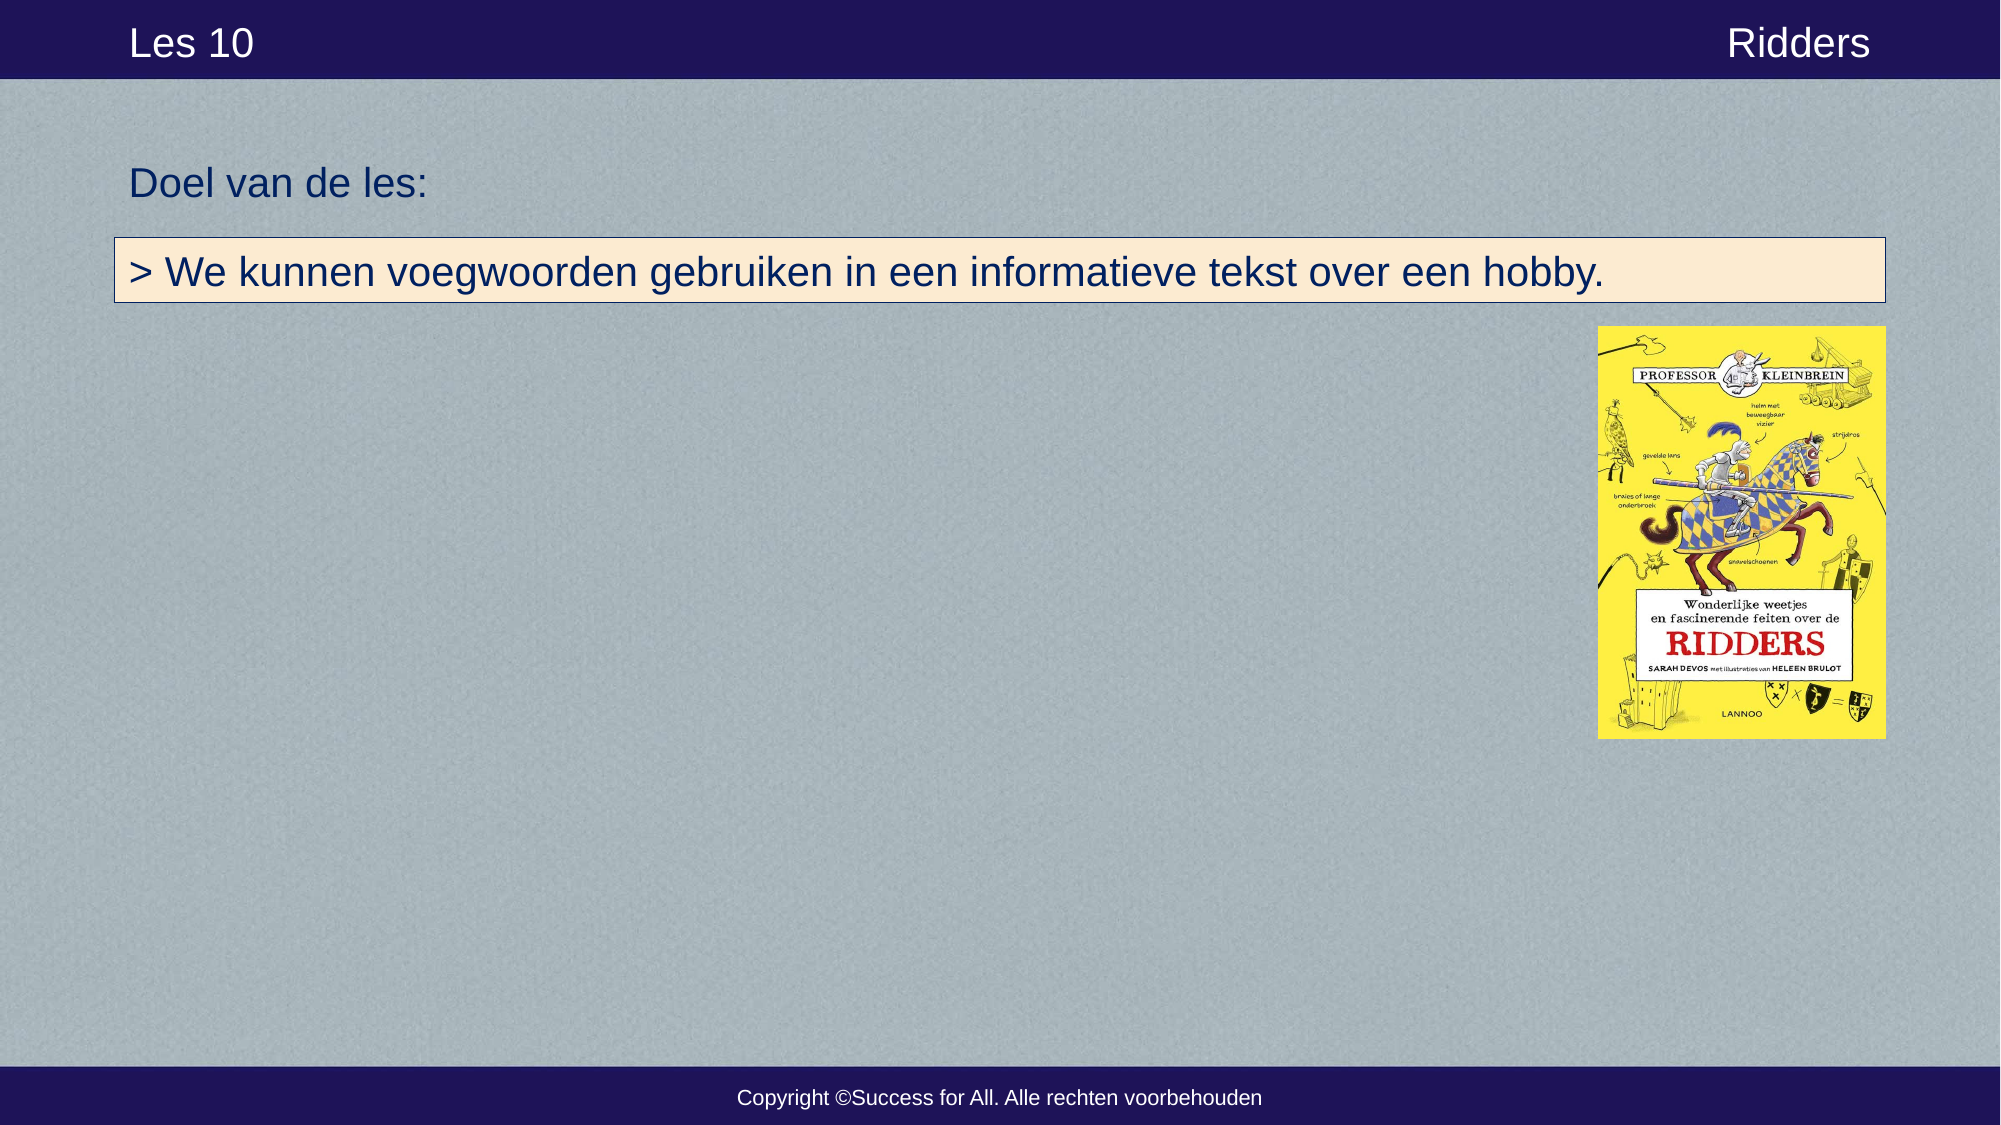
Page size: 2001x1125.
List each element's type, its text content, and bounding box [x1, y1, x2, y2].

text_box > We kunnen voegwoorden gebruiken in een informatieve tekst over een hobby. [114, 237, 1886, 303]
text_box Doel van de les: [113, 148, 1635, 214]
text_box Copyright ©Success for All. Alle rechten voorbehouden [0, 1076, 2000, 1125]
picture [0, 0, 2001, 1125]
text_box Les 10 [114, 8, 354, 73]
text_box Ridders [999, 8, 1886, 73]
